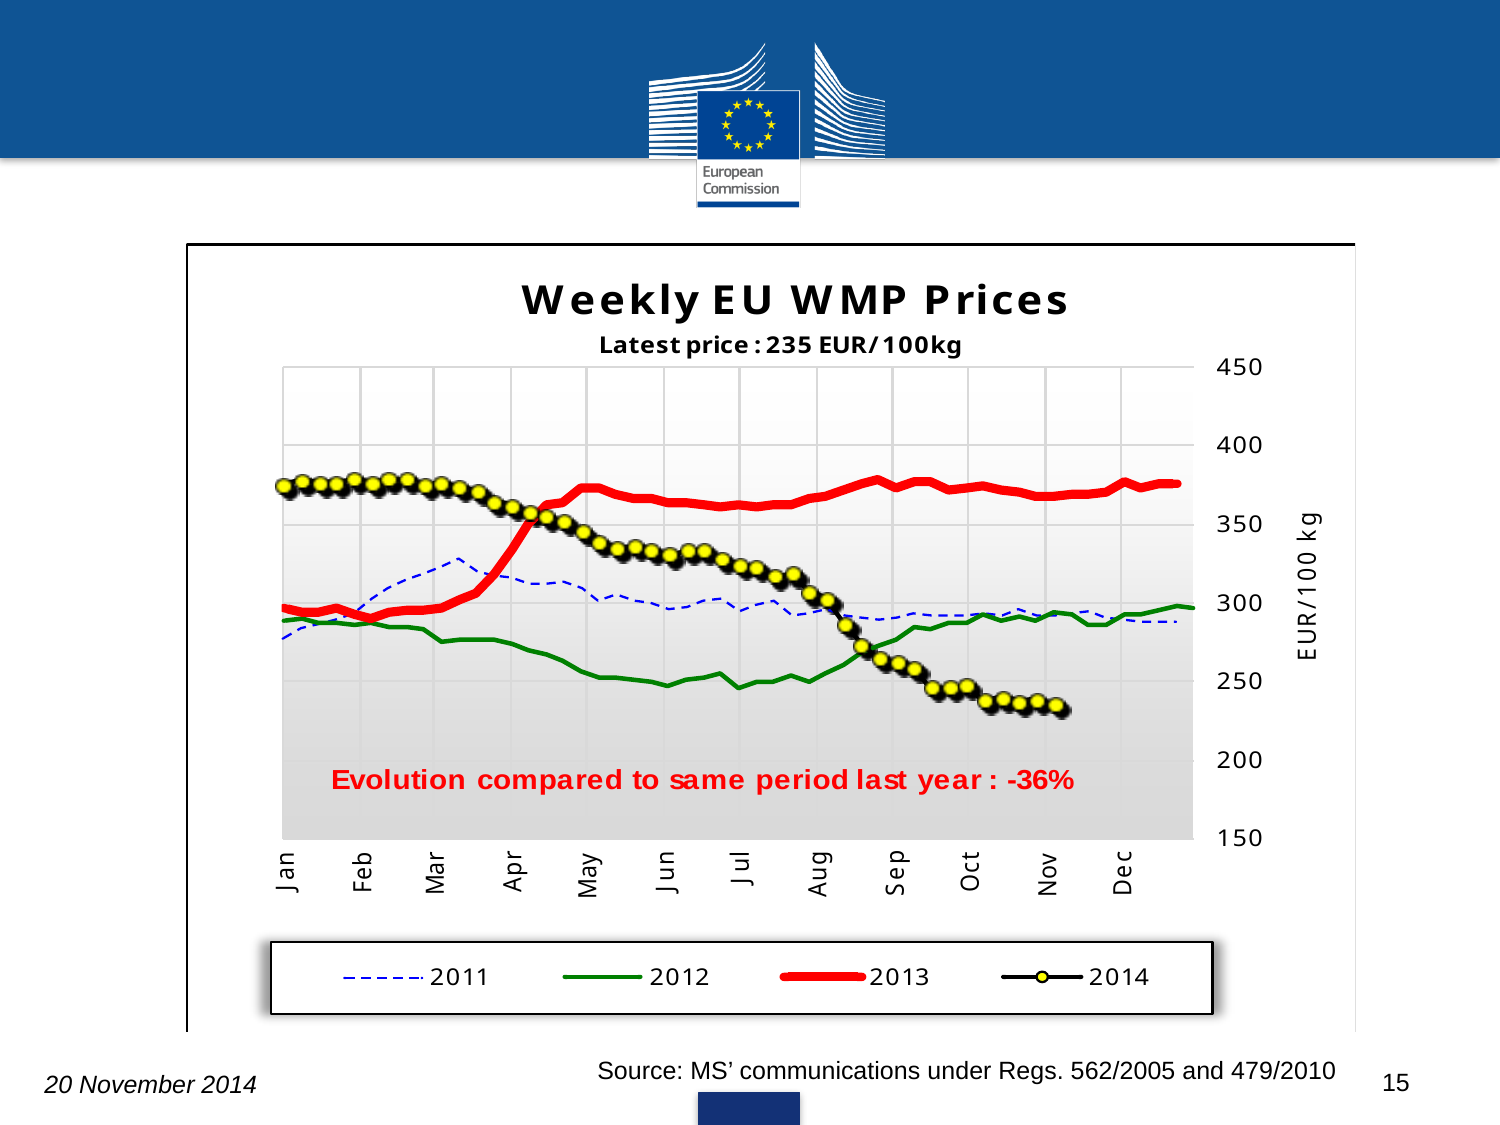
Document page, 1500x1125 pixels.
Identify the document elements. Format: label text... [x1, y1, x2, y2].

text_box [185, 243, 1356, 1032]
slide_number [29, 1060, 380, 1105]
footer [513, 1058, 989, 1103]
picture [649, 42, 885, 208]
text_box Source: MS’ communications under Regs. 562/2005 and 479/2010 [218, 1046, 1353, 1094]
slide_number 15 [1074, 1058, 1425, 1103]
